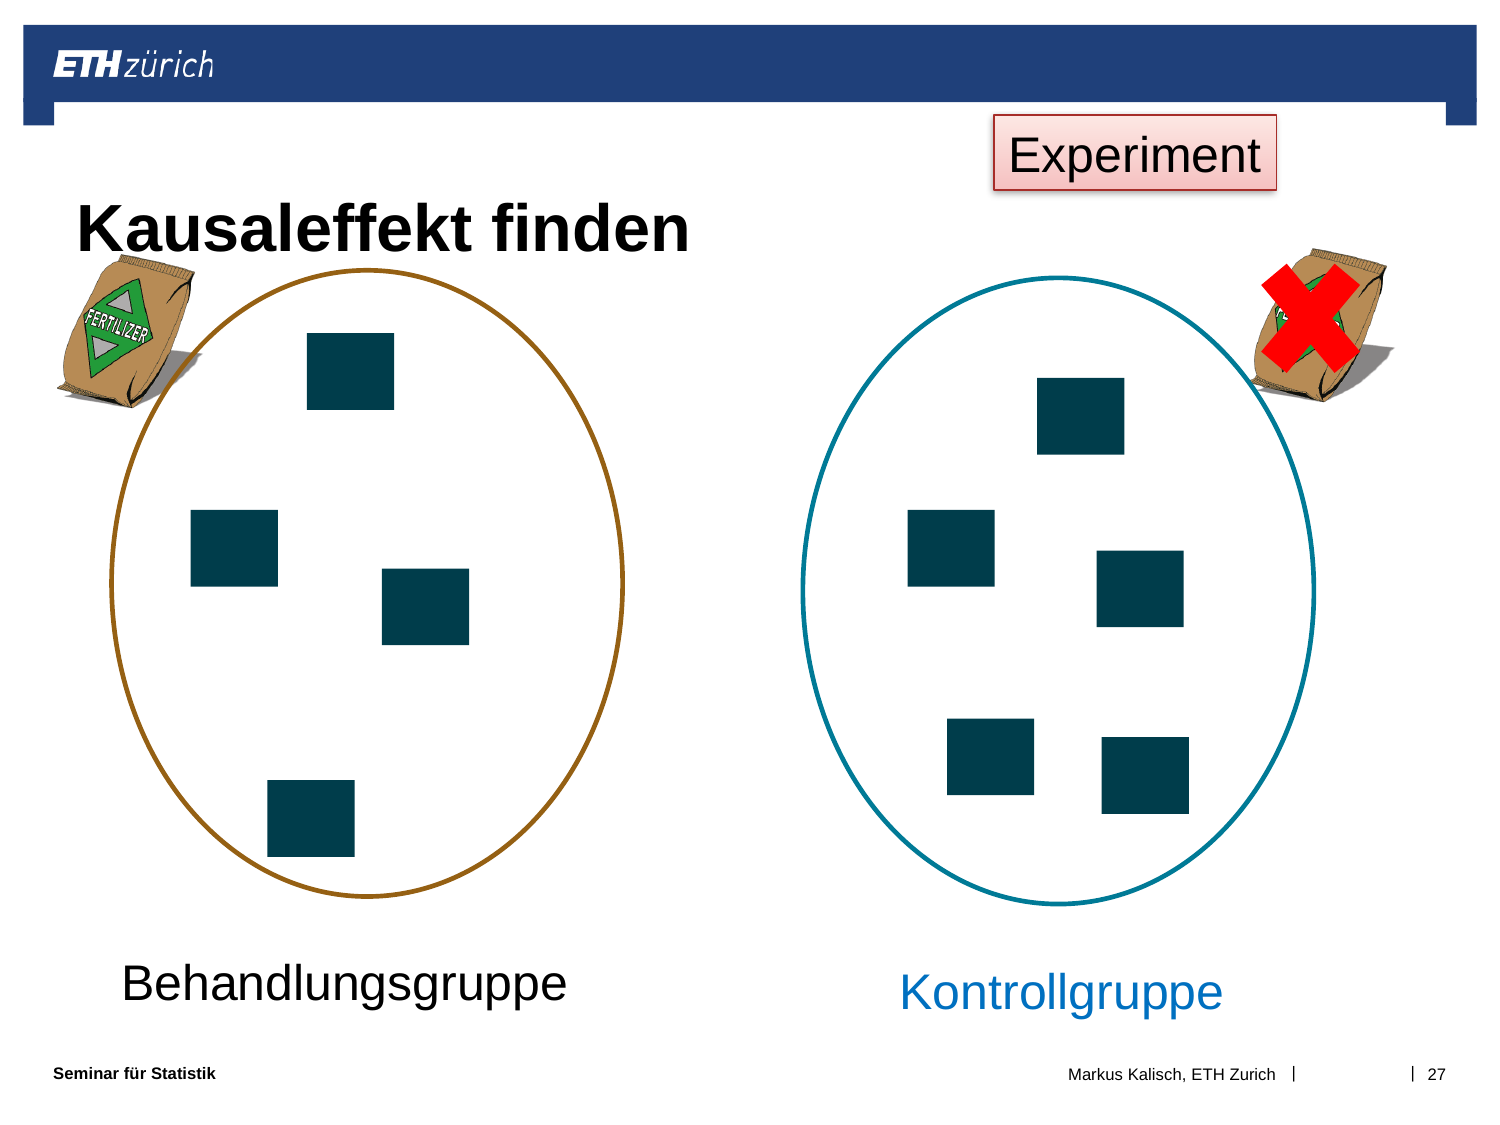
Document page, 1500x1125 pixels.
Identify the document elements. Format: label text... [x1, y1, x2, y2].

footer Markus Kalisch, ETH Zurich [750, 1034, 1277, 1112]
picture [1246, 385, 1259, 404]
text_box Kontrollgruppe [885, 951, 1240, 1027]
title Kausaleffekt finden [53, 100, 1447, 1022]
text_box Behandlungsgruppe [106, 943, 584, 1018]
picture [54, 252, 205, 411]
text_box Experiment [993, 114, 1277, 191]
text_box [111, 270, 623, 897]
slide_number 27 [1415, 1034, 1459, 1112]
picture [1246, 246, 1397, 404]
text_box [802, 277, 1314, 905]
